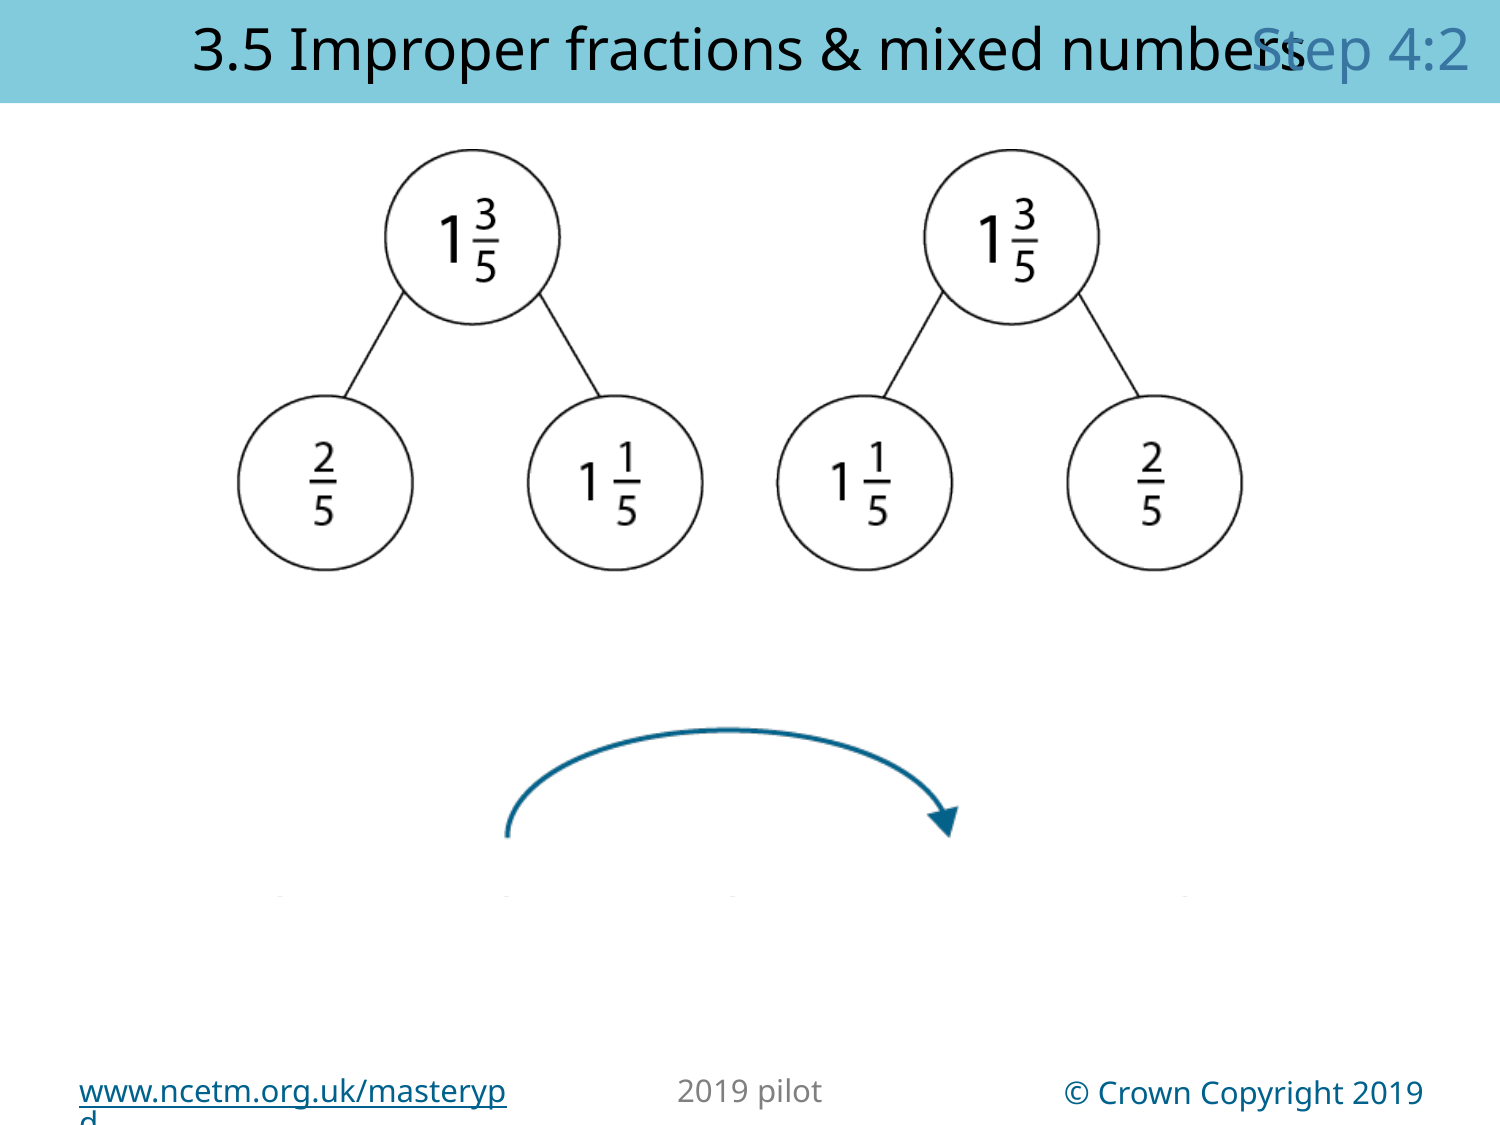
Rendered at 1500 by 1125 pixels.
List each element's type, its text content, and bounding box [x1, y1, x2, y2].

picture [101, 149, 1399, 1039]
list Step 4:2 [0, 0, 1500, 104]
